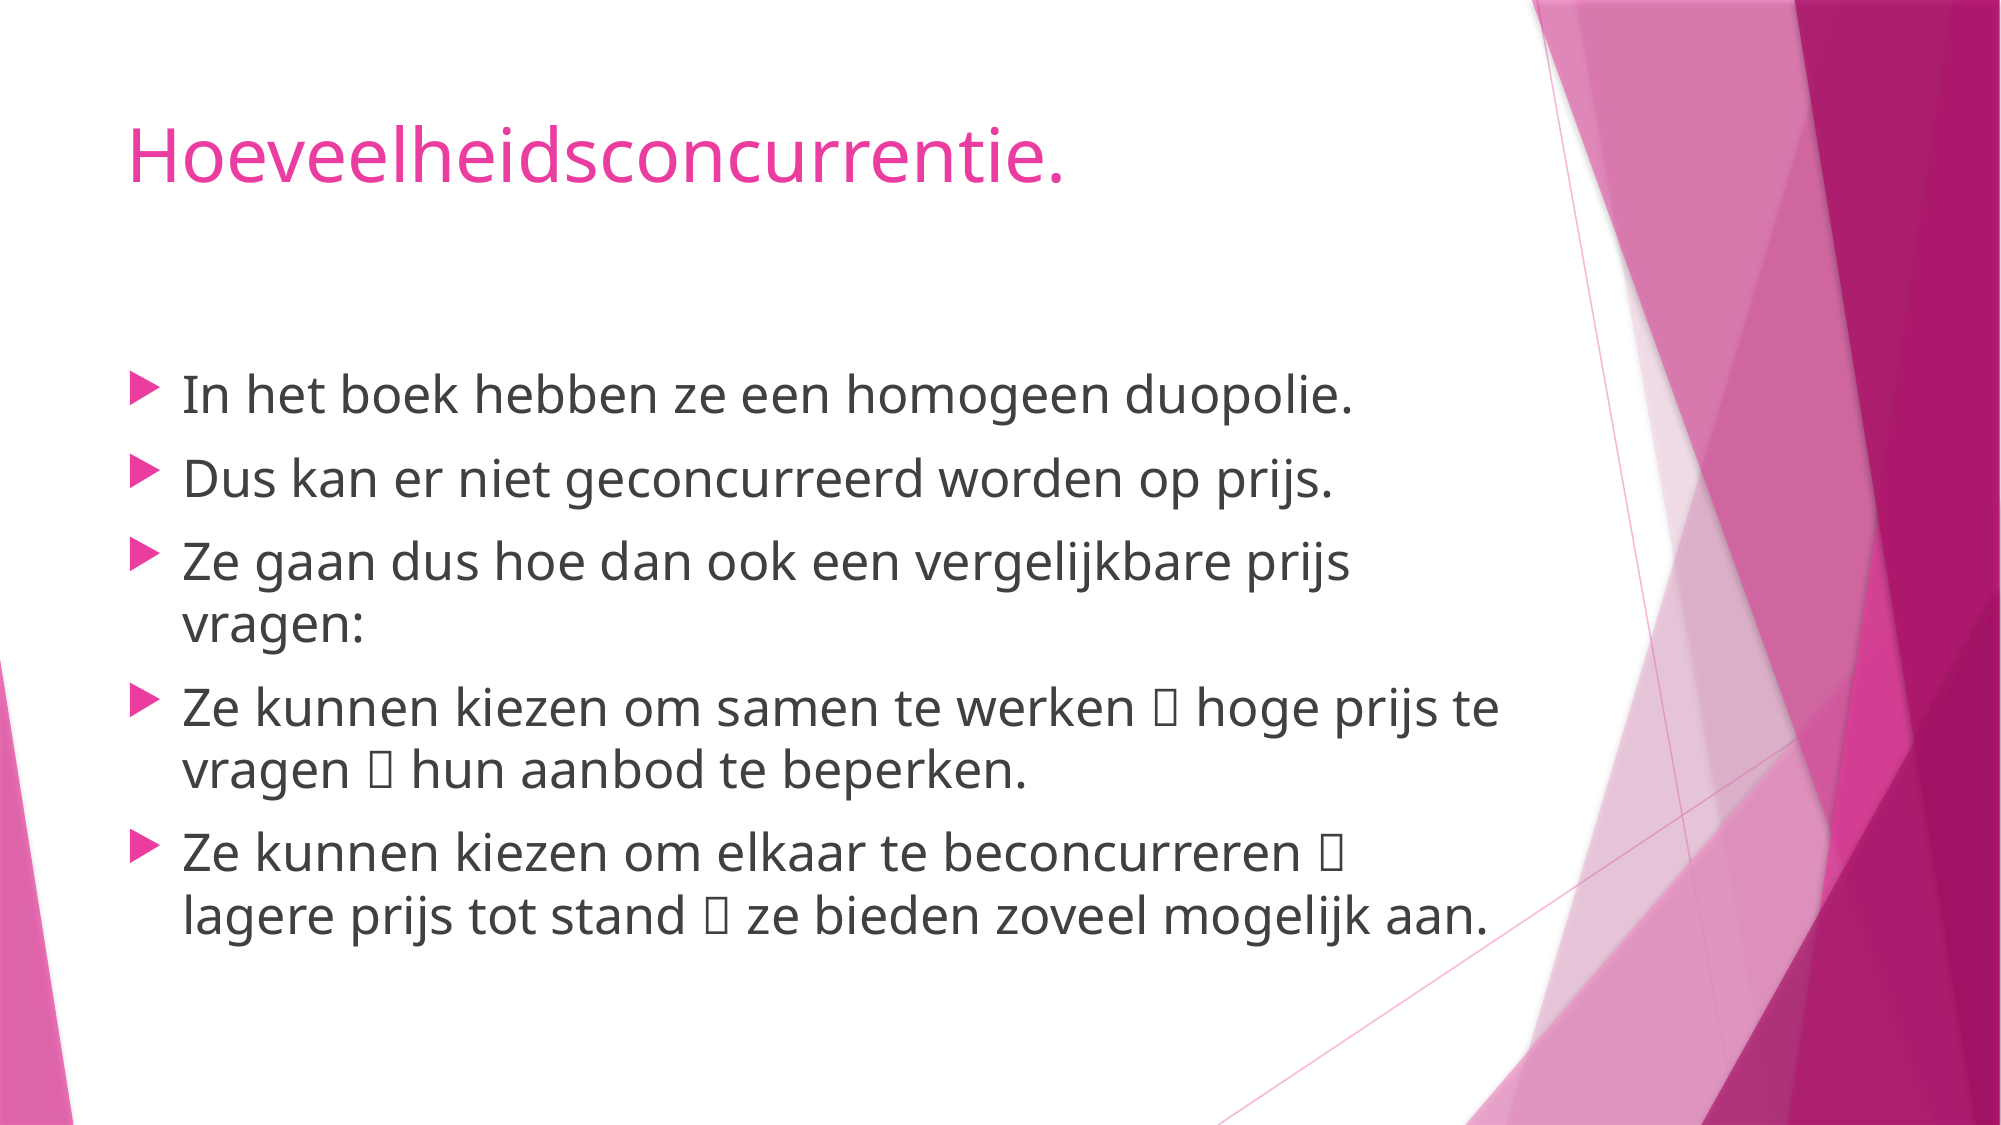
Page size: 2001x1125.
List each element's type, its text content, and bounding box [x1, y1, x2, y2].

title Hoeveelheidsconcurrentie. [111, 99, 1522, 317]
list In het boek hebben ze een homogeen duopolie. Dus kan er niet geconcurreerd worden op prijs. Ze gaan dus hoe dan ook een vergelijkbare prijs vragen: Ze kunnen kiezen om samen te werken  hoge prijs te vragen  hun aanbod te beperken. Ze kunnen kiezen om elkaar te beconcurreren  lagere prijs tot stand  ze bieden zoveel mogelijk aan. [111, 354, 1522, 992]
